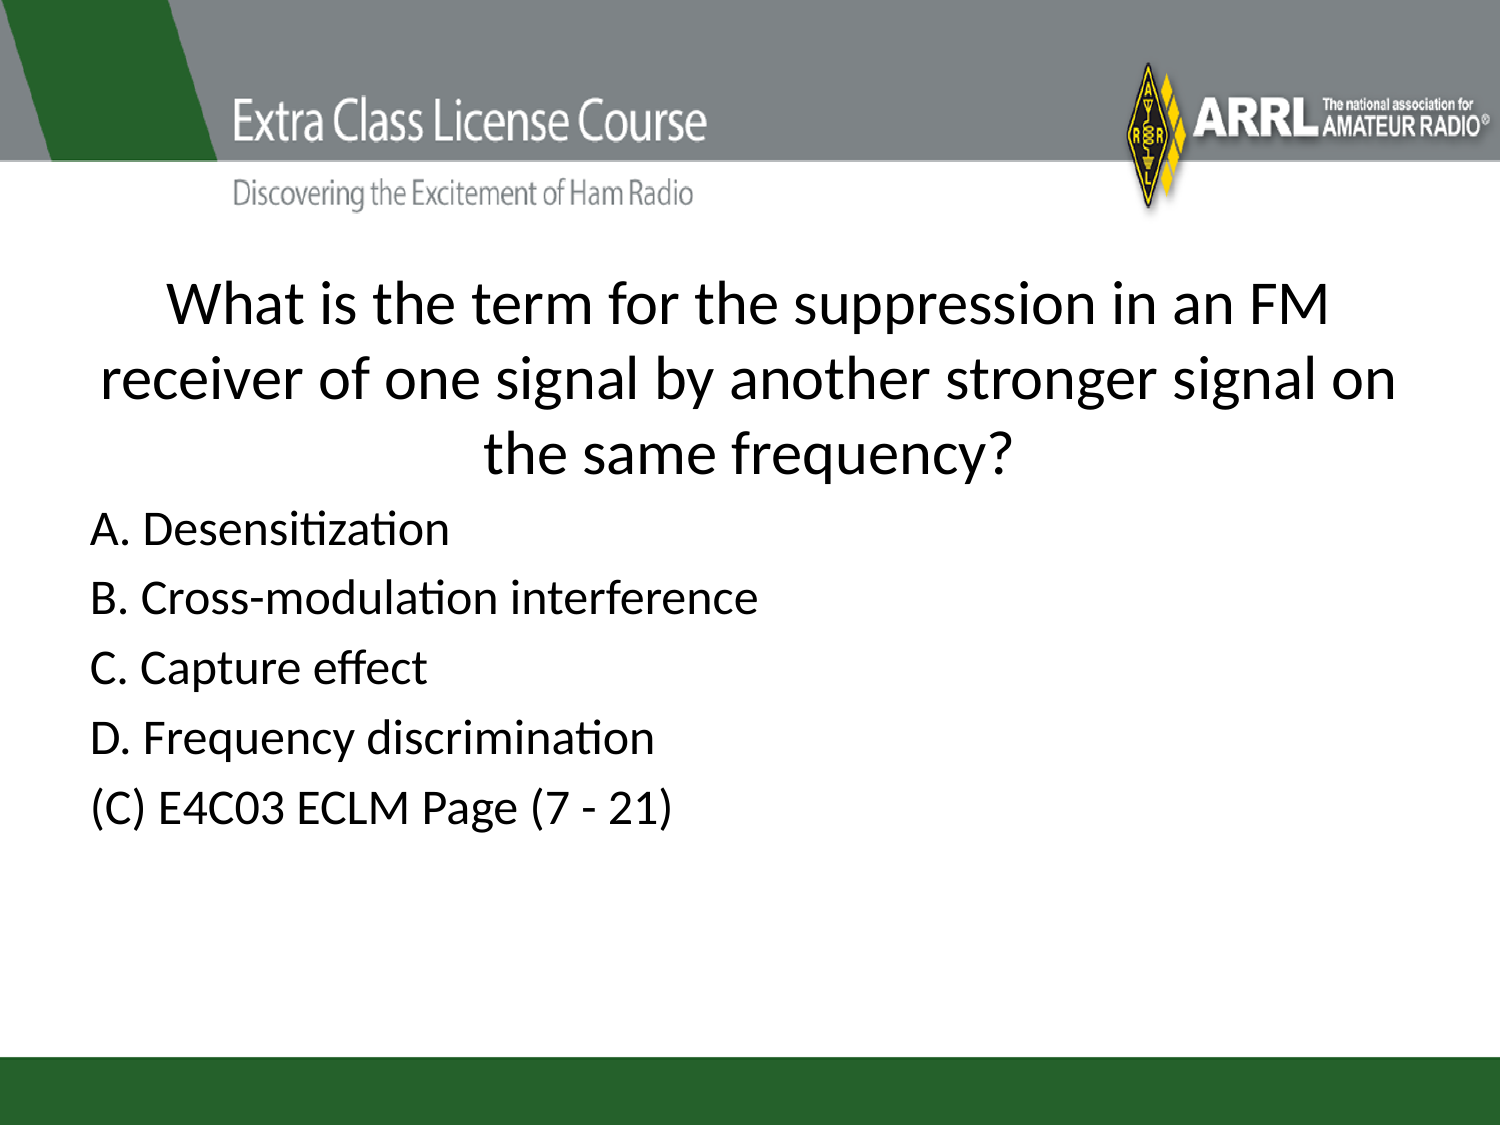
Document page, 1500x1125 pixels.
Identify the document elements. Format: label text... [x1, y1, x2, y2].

list A. Desensitization B. Cross-modulation interference C. Capture effect D. Frequency discrimination (C) E4C03 ECLM Page (7 - 21) [75, 487, 1425, 1005]
picture [0, 0, 1500, 1125]
title What is the term for the suppression in an FM receiver of one signal by another stronger signal on the same frequency? [75, 254, 1425, 435]
